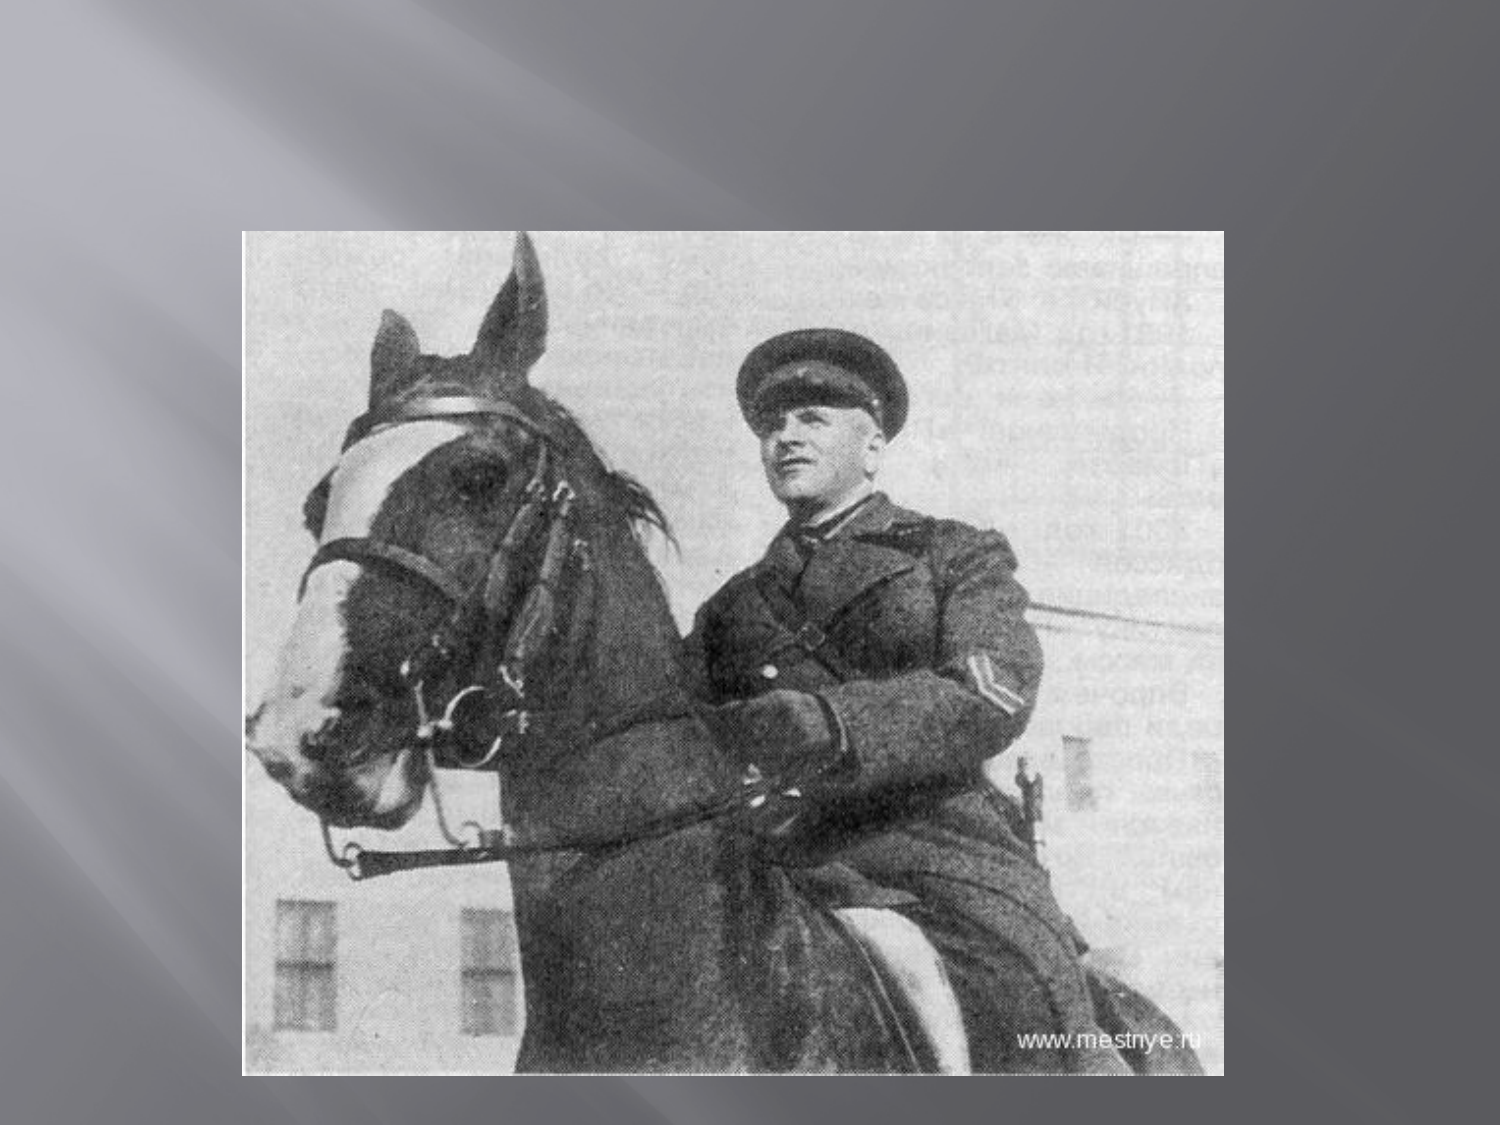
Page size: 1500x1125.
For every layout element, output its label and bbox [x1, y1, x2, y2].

list [241, 231, 1224, 1076]
